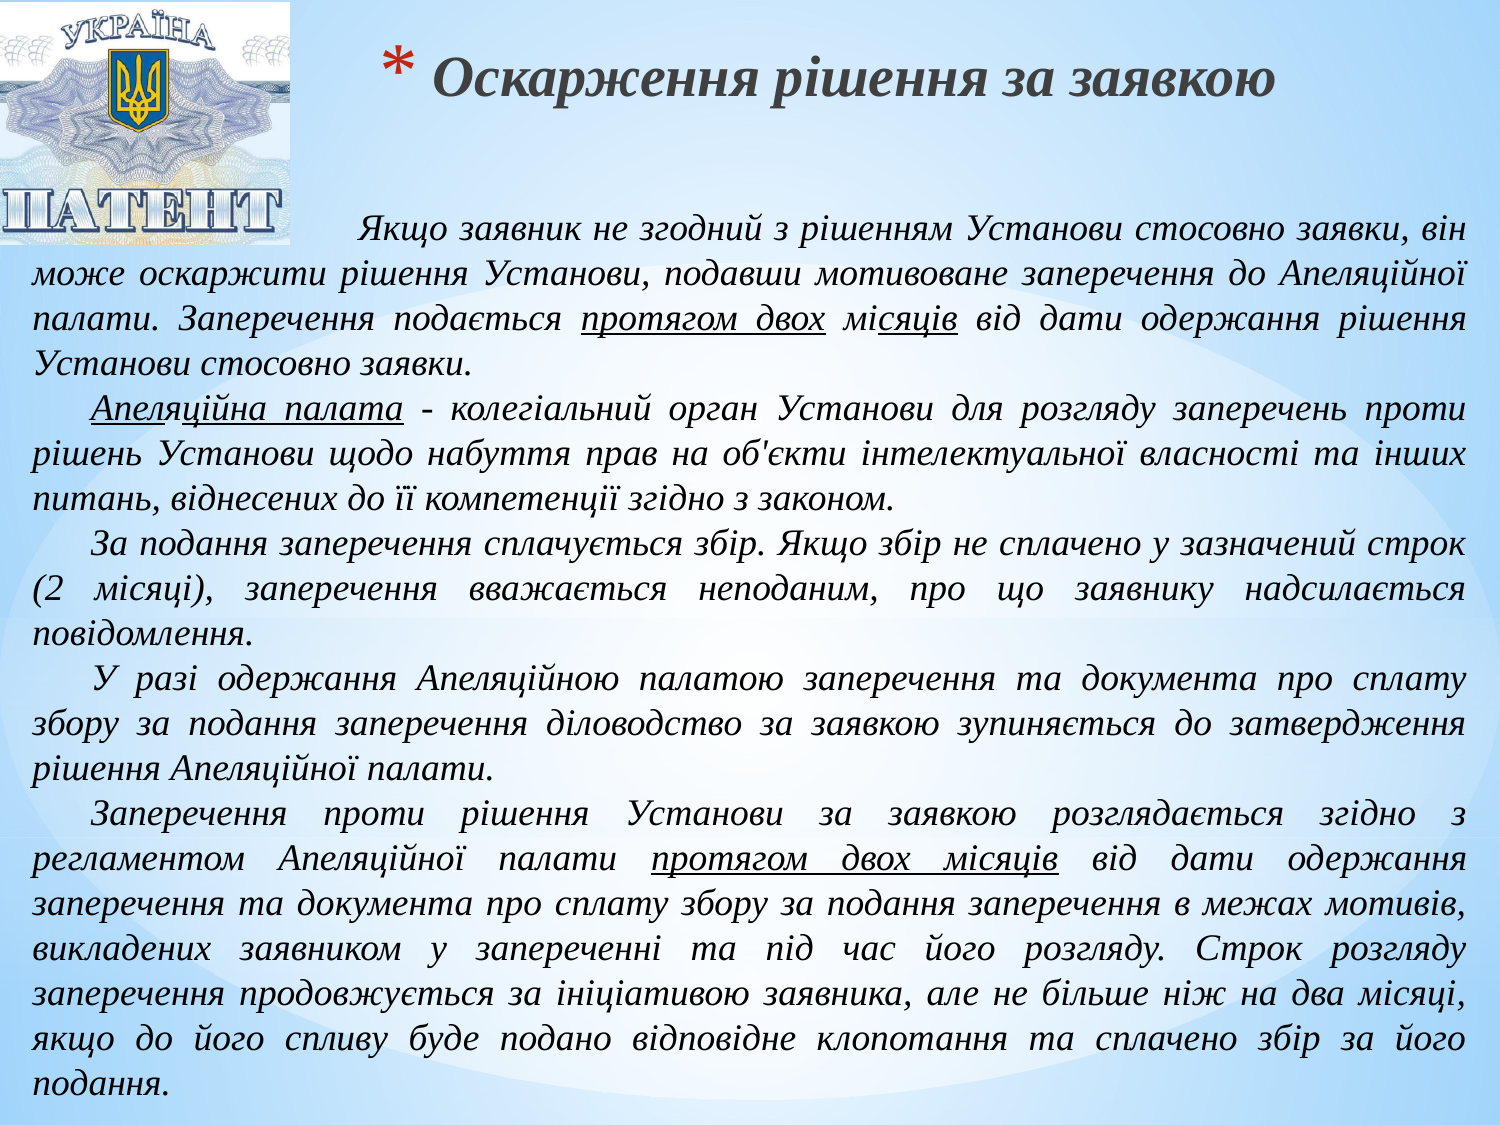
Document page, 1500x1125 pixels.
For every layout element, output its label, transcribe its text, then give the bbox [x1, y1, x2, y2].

picture [0, 2, 290, 245]
text_box Якщо заявник не згодний з рішенням Установи стосовно заявки, він може оскаржити рішення Установи, подавши мотивоване заперечення до Апеляційної палати. Заперечення подається протягом двох місяців від дати одержання рішення Установи стосовно заявки. Апеляційна палата - колегіальний орган Установи для розгляду заперечень проти рішень Установи щодо набуття прав на об'єкти інтелектуальної власності та інших питань, віднесених до її компетенції згідно з законом. За подання заперечення сплачується збір. Якщо збір не сплачено у зазначений строк (2 місяці), заперечення вважається неподаним, про що заявнику надсилається повідомлення. У разі одержання Апеляційною палатою заперечення та документа про сплату збору за подання заперечення діловодство за заявкою зупиняється до затвердження рішення Апеляційної палати. Заперечення проти рішення Установи за заявкою розглядається згідно з регламентом Апеляційної палати протягом двох місяців від дати одержання заперечення та документа про сплату збору за подання заперечення в межах мотивів, викладених заявником у запереченні та під час його розгляду. Строк розгляду заперечення продовжується за ініціативою заявника, але не більше ніж на два місяці, якщо до його спливу буде подано відповідне клопотання та сплачено збір за його подання. [17, 195, 1483, 1111]
text_box Оскарження рішення за заявкою [295, 30, 1427, 171]
